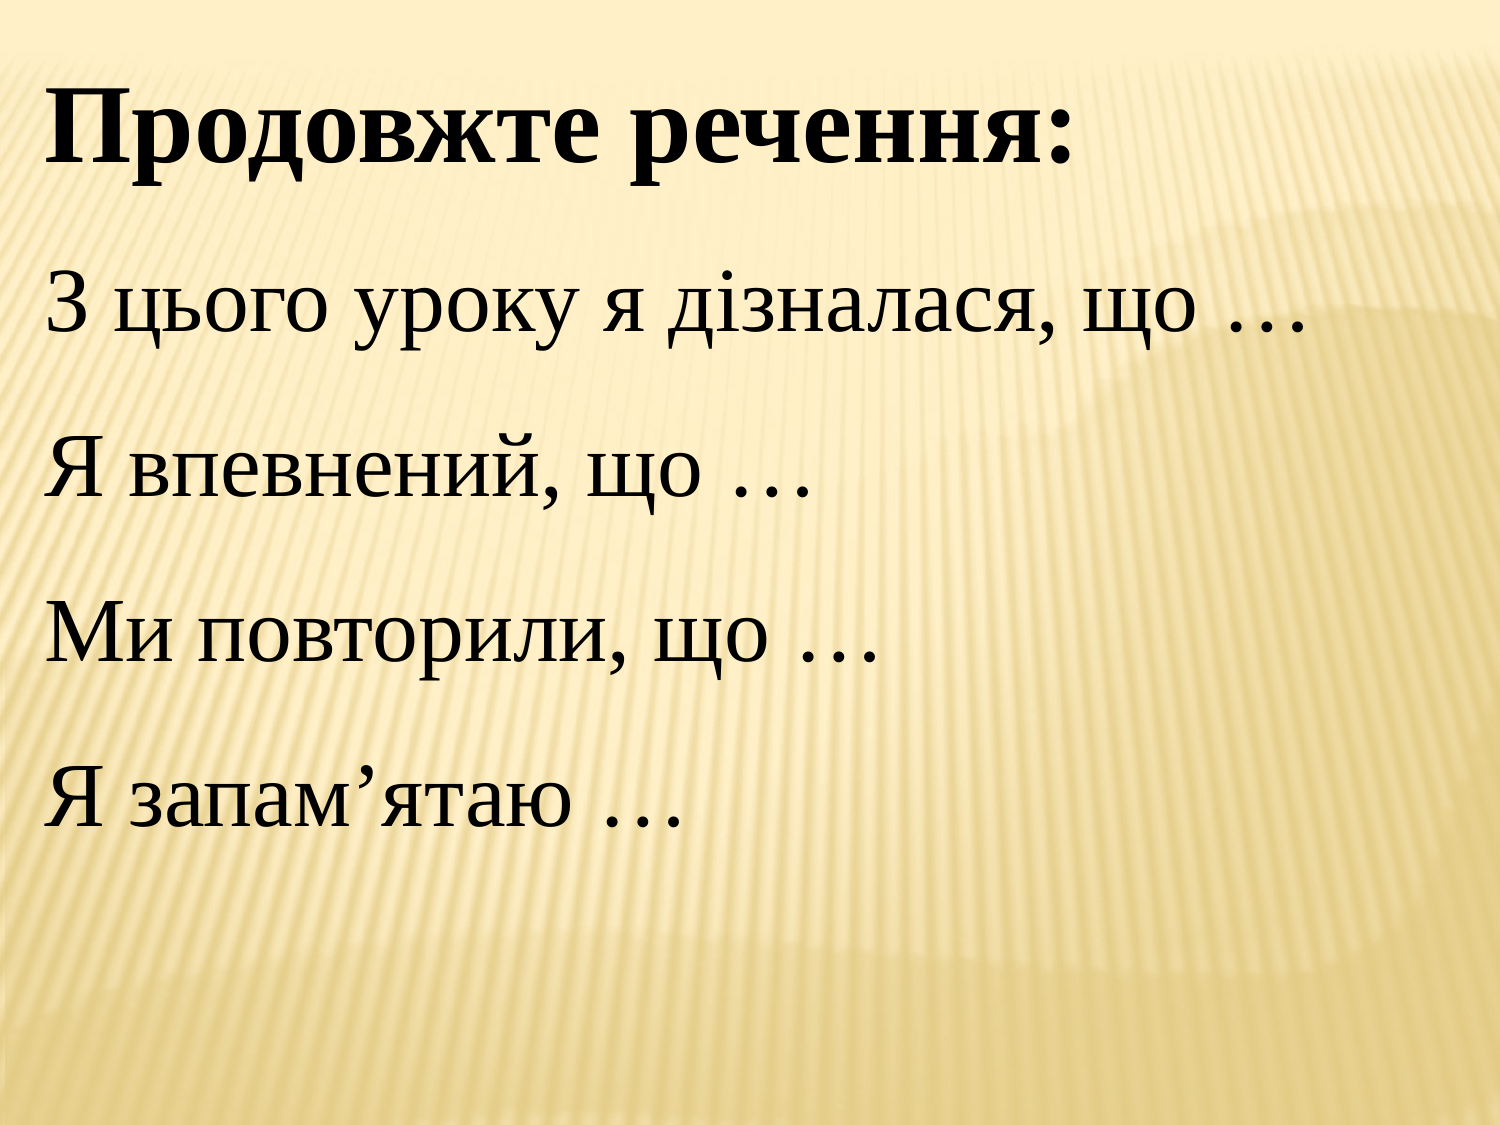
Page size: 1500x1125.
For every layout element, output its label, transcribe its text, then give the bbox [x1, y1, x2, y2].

text_box Продовжте речення: З цього уроку я дізналася, що … Я впевнений, що … Ми повторили, що … Я запам’ятаю … [29, 42, 1459, 853]
